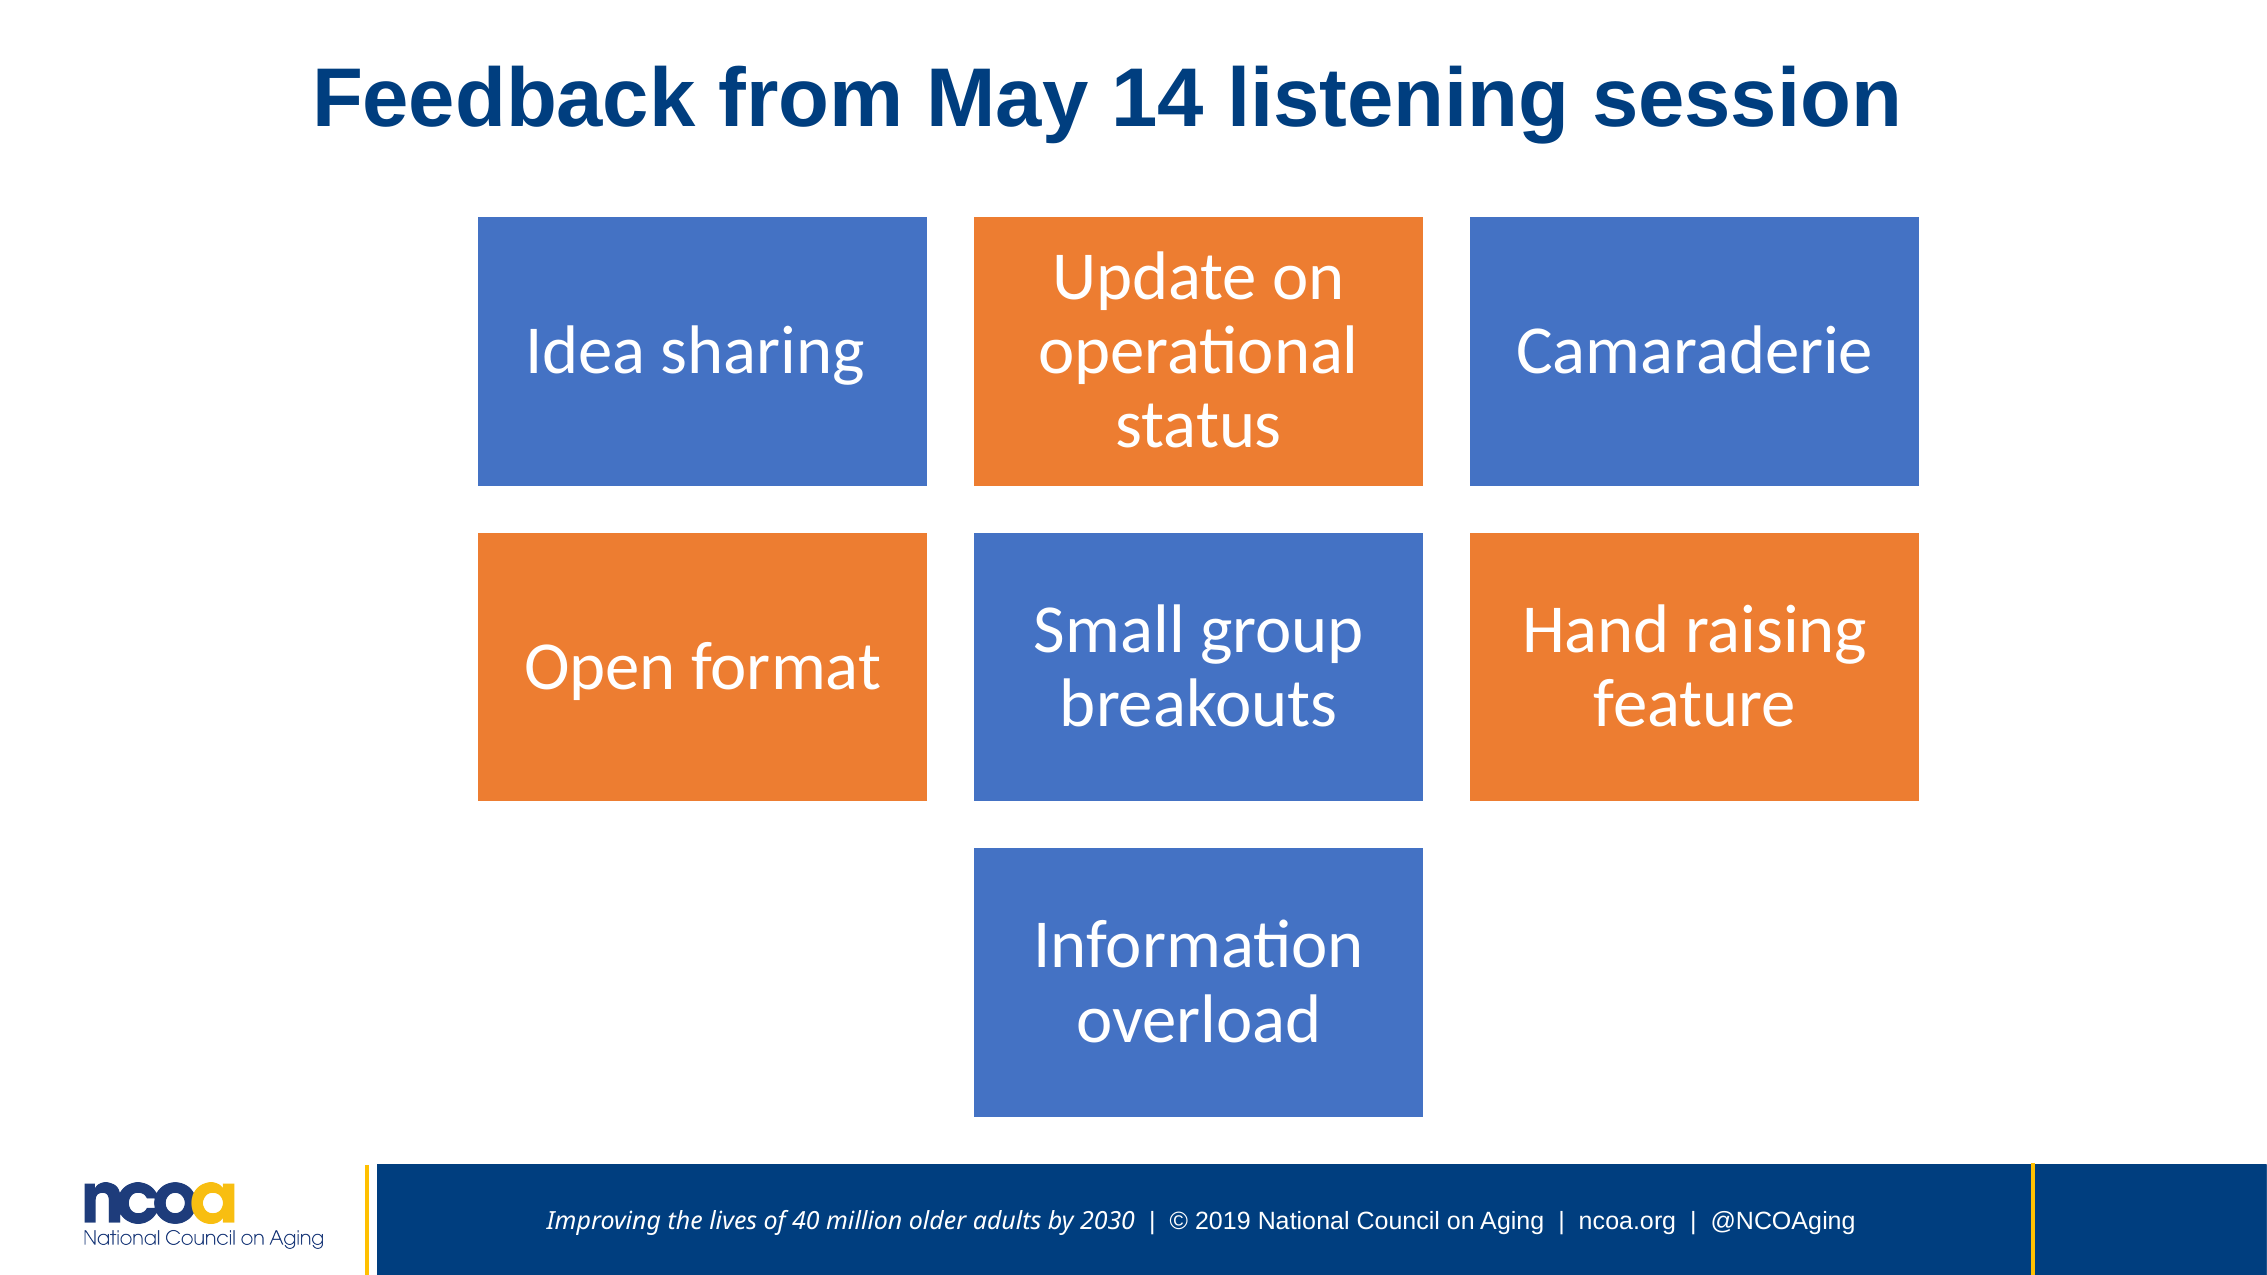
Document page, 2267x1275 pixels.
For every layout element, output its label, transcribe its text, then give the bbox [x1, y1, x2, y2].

title Feedback from May 14 listening session [166, 8, 2095, 191]
picture [84, 1182, 323, 1249]
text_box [263, 215, 2135, 1119]
